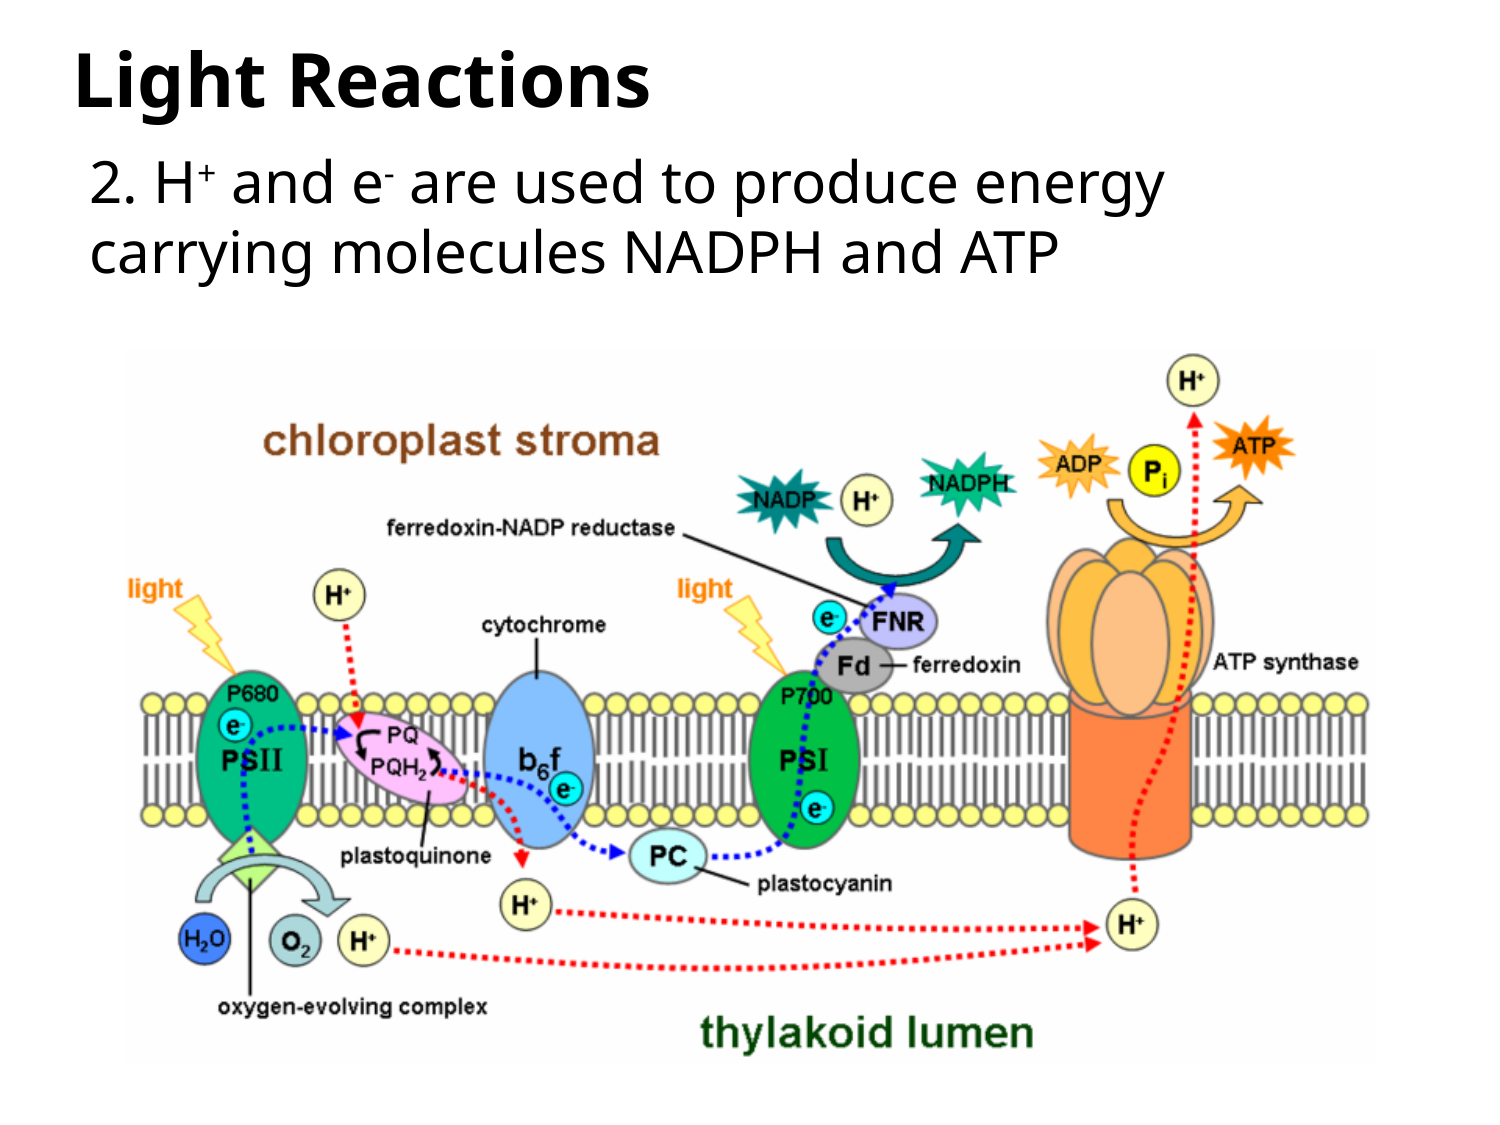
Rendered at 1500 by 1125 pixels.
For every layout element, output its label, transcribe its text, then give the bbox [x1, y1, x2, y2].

text_box 2. H+ and e- are used to produce energy carrying molecules NADPH and ATP [75, 137, 1388, 293]
title Light Reactions [0, 0, 726, 156]
picture [124, 349, 1376, 1063]
